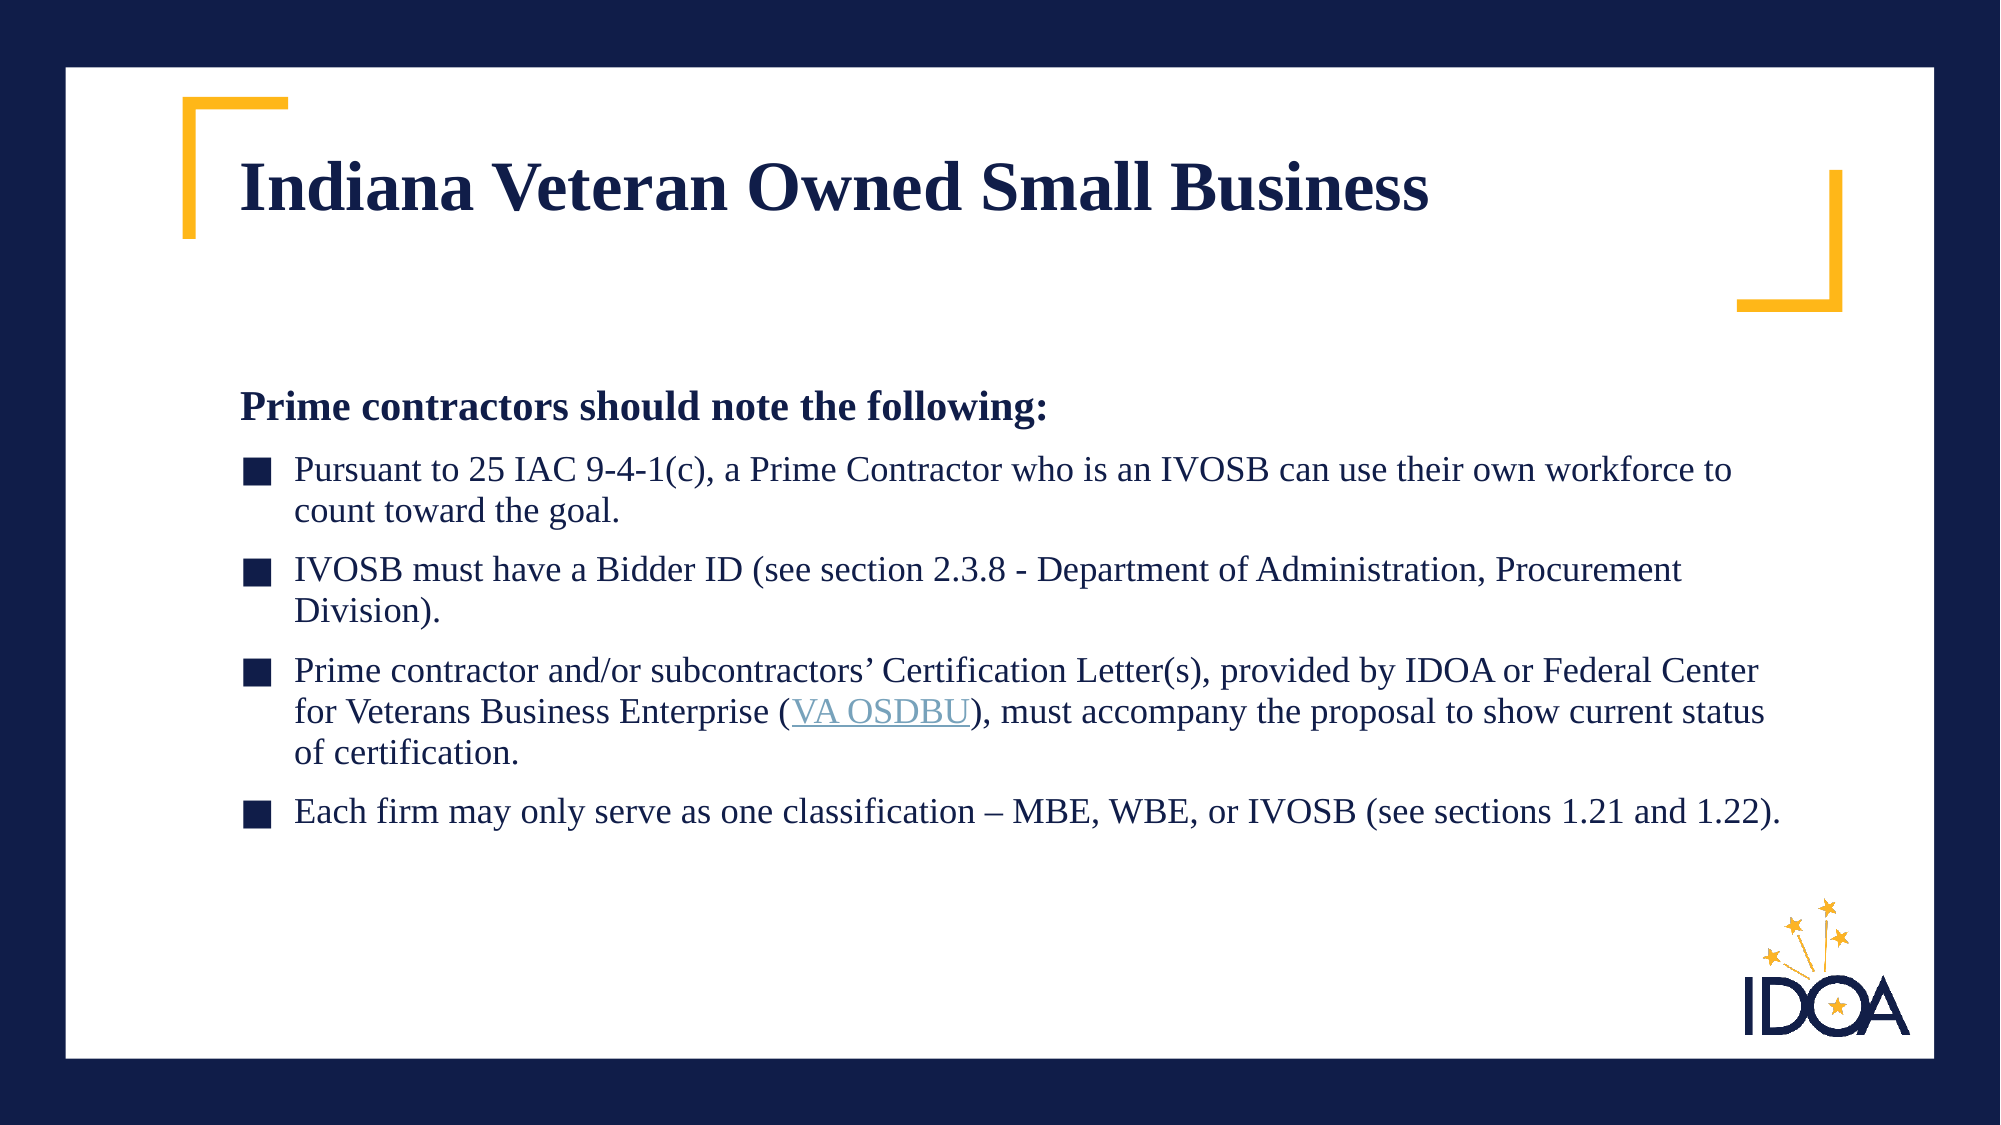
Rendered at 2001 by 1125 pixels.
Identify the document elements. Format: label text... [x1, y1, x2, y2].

title Indiana Veteran Owned Small Business [225, 142, 1800, 279]
list Prime contractors should note the following: Pursuant to 25 IAC 9-4-1(c), a Prime Contractor who is an IVOSB can use their own workforce to count toward the goal. IVOSB must have a Bidder ID (see section 2.3.8 - Department of Administration, Procurement Division). Prime contractor and/or subcontractors’ Certification Letter(s), provided by IDOA or Federal Center for Veterans Business Enterprise (VA OSDBU), must accompany the proposal to show current status of certification. Each firm may only serve as one classification – MBE, WBE, or IVOSB (see sections 1.21 and 1.22). [225, 375, 1800, 883]
picture [1702, 857, 1959, 1114]
